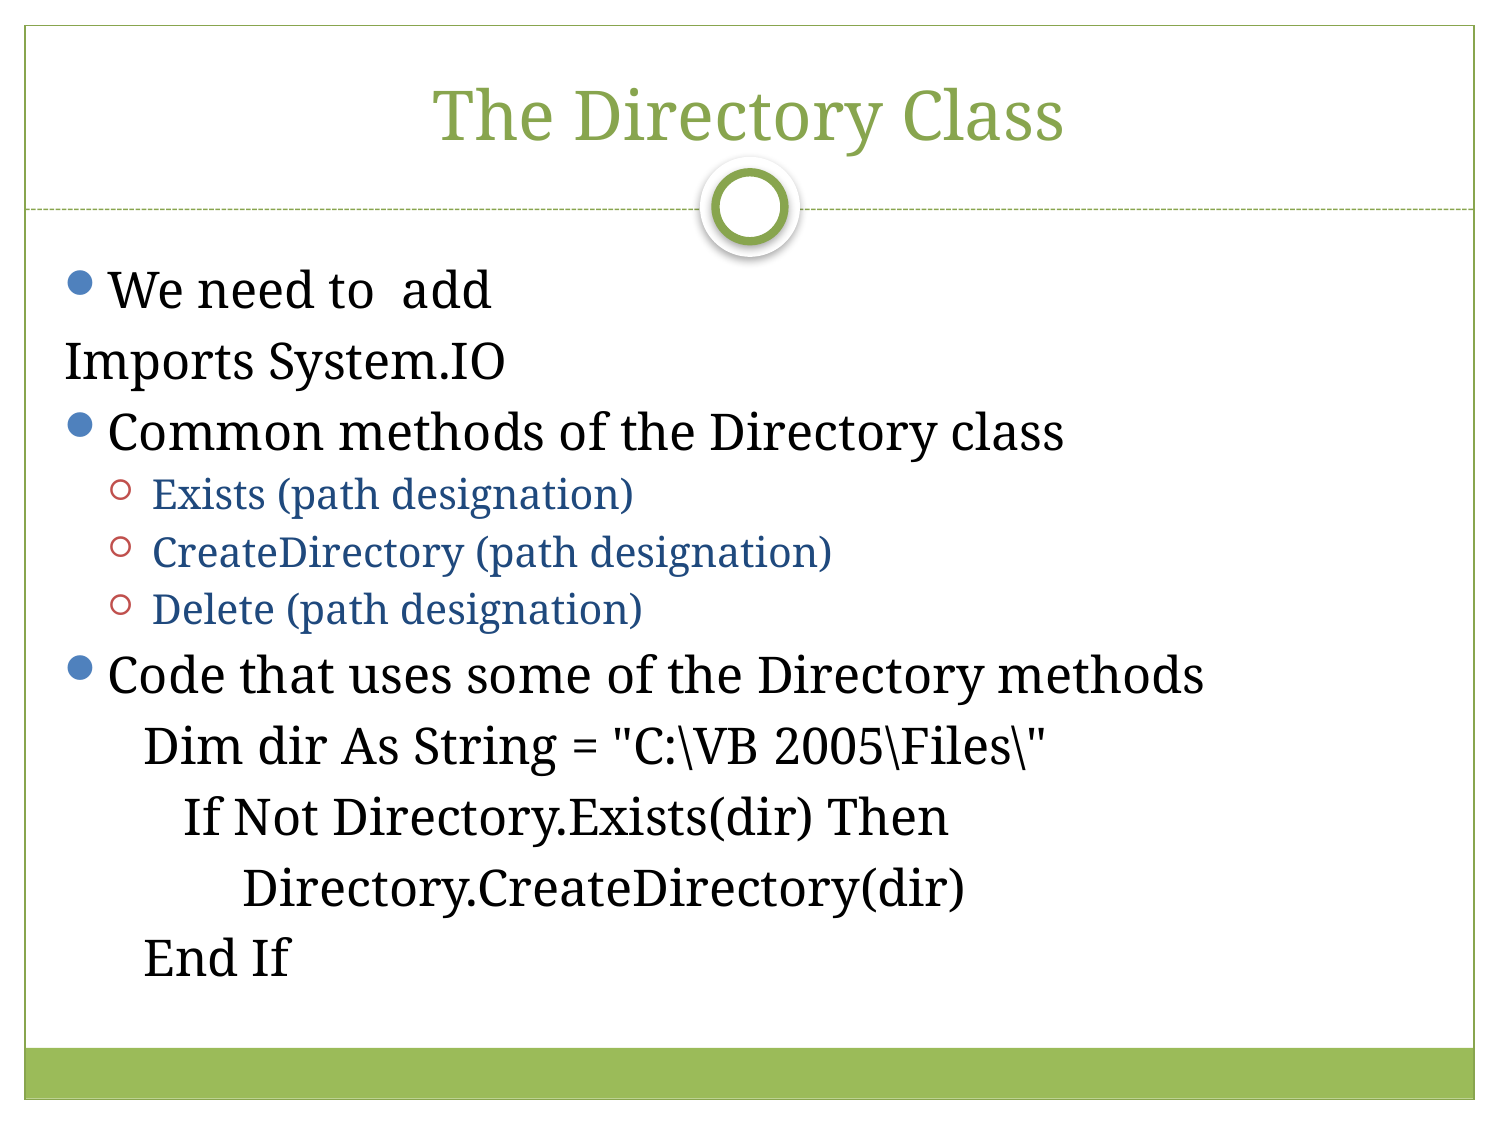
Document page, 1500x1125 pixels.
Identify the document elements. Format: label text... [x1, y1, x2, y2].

list We need to add Imports System.IO Common methods of the Directory class Exists (path designation) CreateDirectory (path designation) Delete (path designation) Code that uses some of the Directory methods Dim dir As String = "C:\VB 2005\Files\" If Not Directory.Exists(dir) Then Directory.CreateDirectory(dir) End If [49, 250, 1445, 1001]
title The Directory Class [49, 37, 1450, 162]
